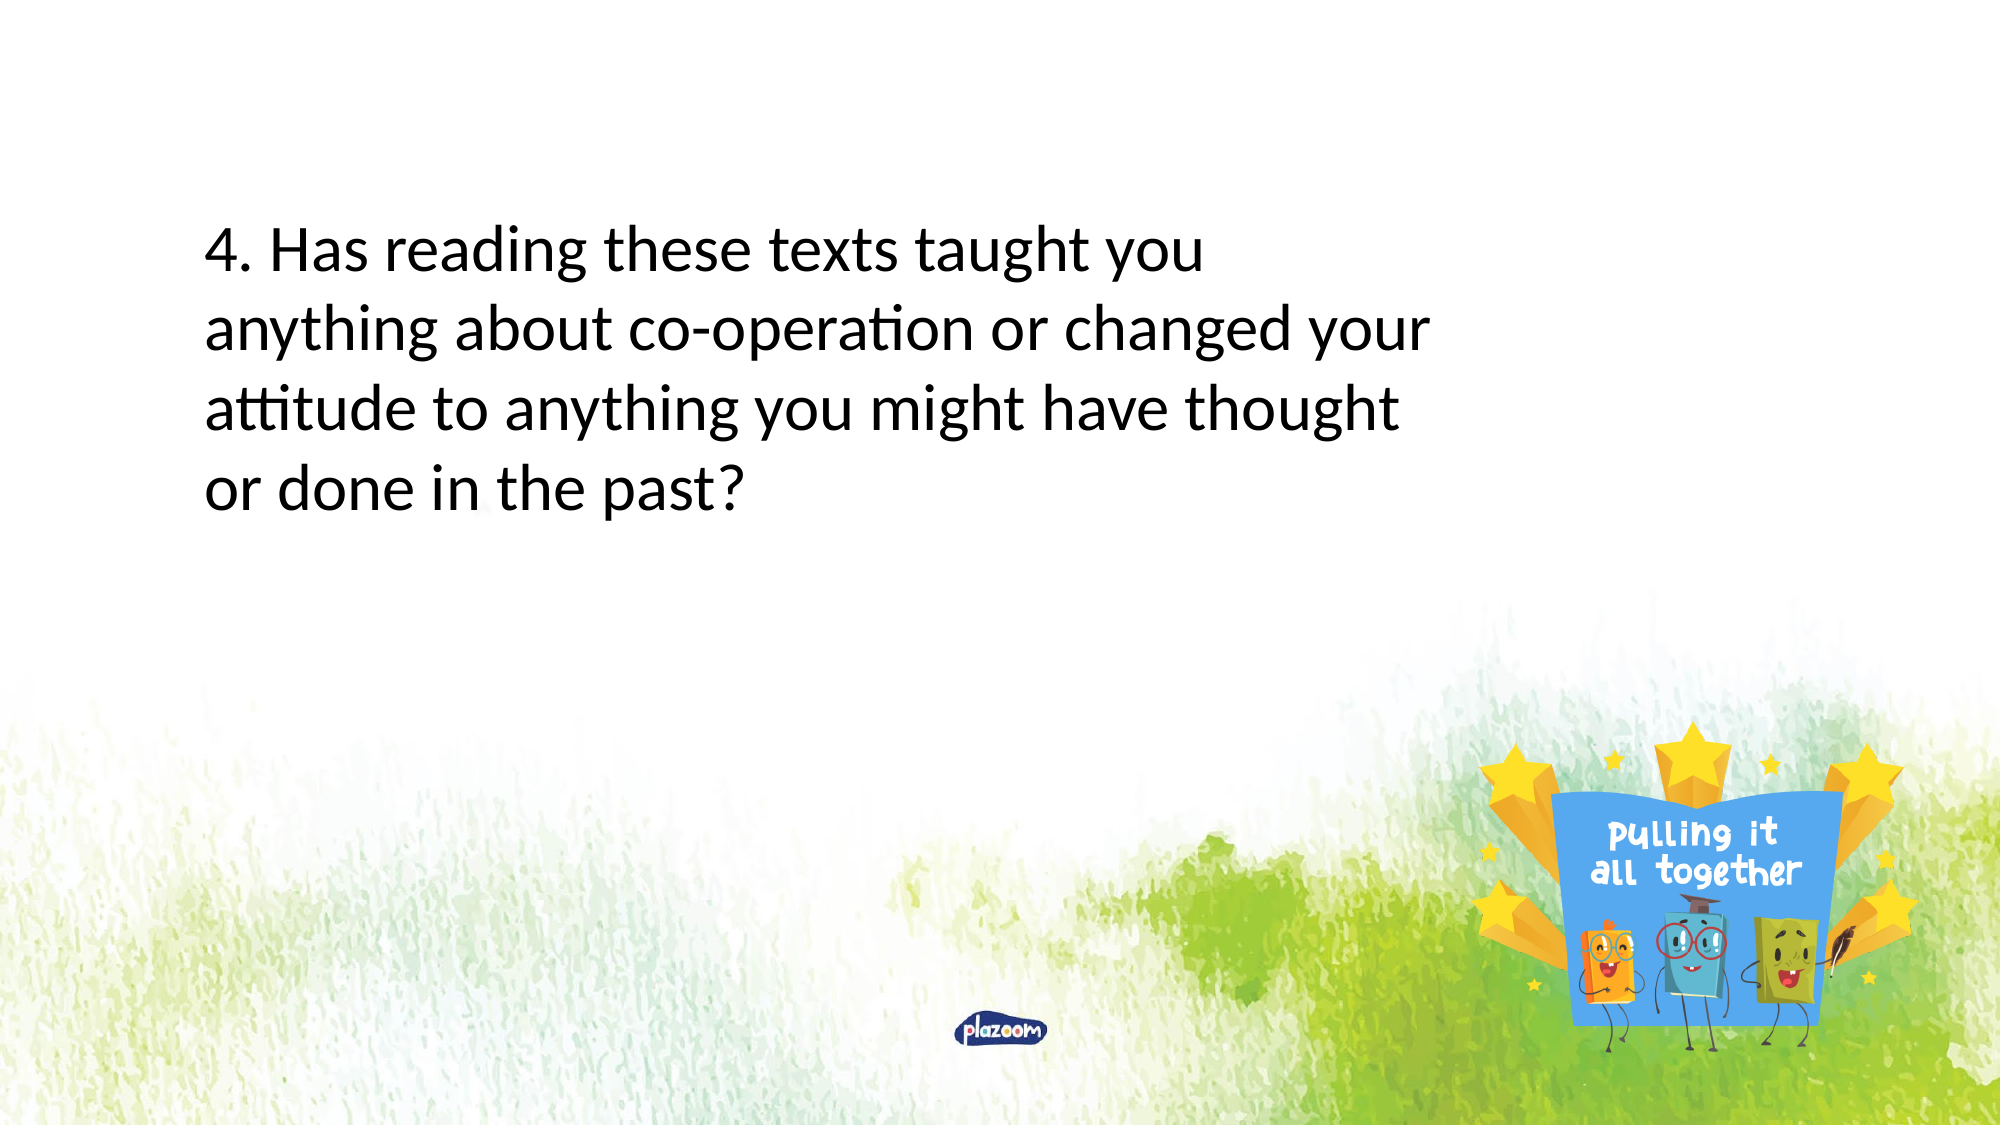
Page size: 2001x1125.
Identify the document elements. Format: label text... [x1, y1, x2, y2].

picture [0, 0, 2000, 1125]
text_box 4. Has reading these texts taught you anything about co-operation or changed your attitude to anything you might have thought or done in the past? [189, 196, 1466, 532]
